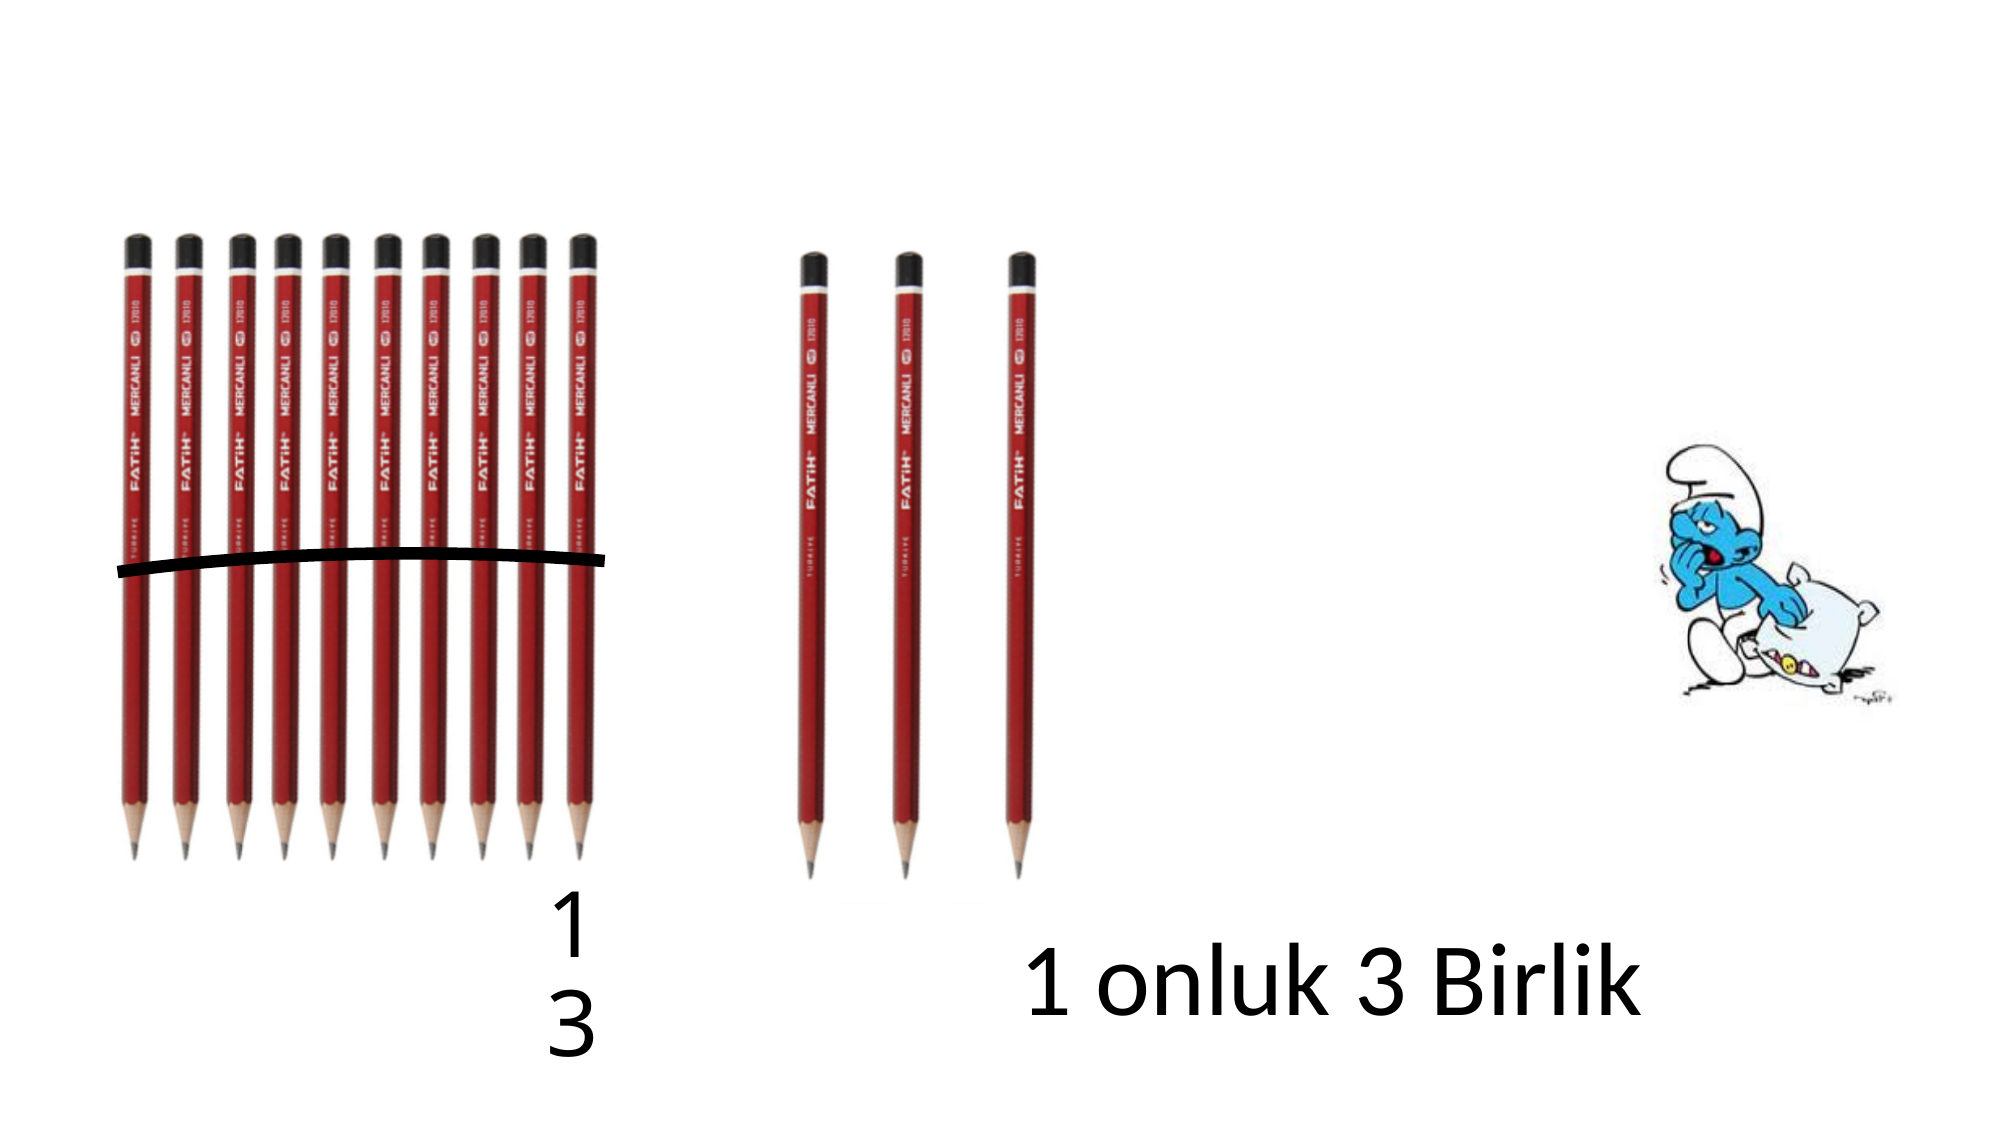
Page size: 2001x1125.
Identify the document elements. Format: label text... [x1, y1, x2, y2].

picture [743, 238, 1099, 905]
picture [1613, 370, 1937, 754]
list 1 onluk 3 Birlik [1004, 918, 1719, 1080]
picture [67, 220, 310, 886]
picture [411, 220, 610, 886]
title 13 [531, 868, 660, 1086]
picture [313, 220, 360, 886]
picture [361, 220, 410, 886]
